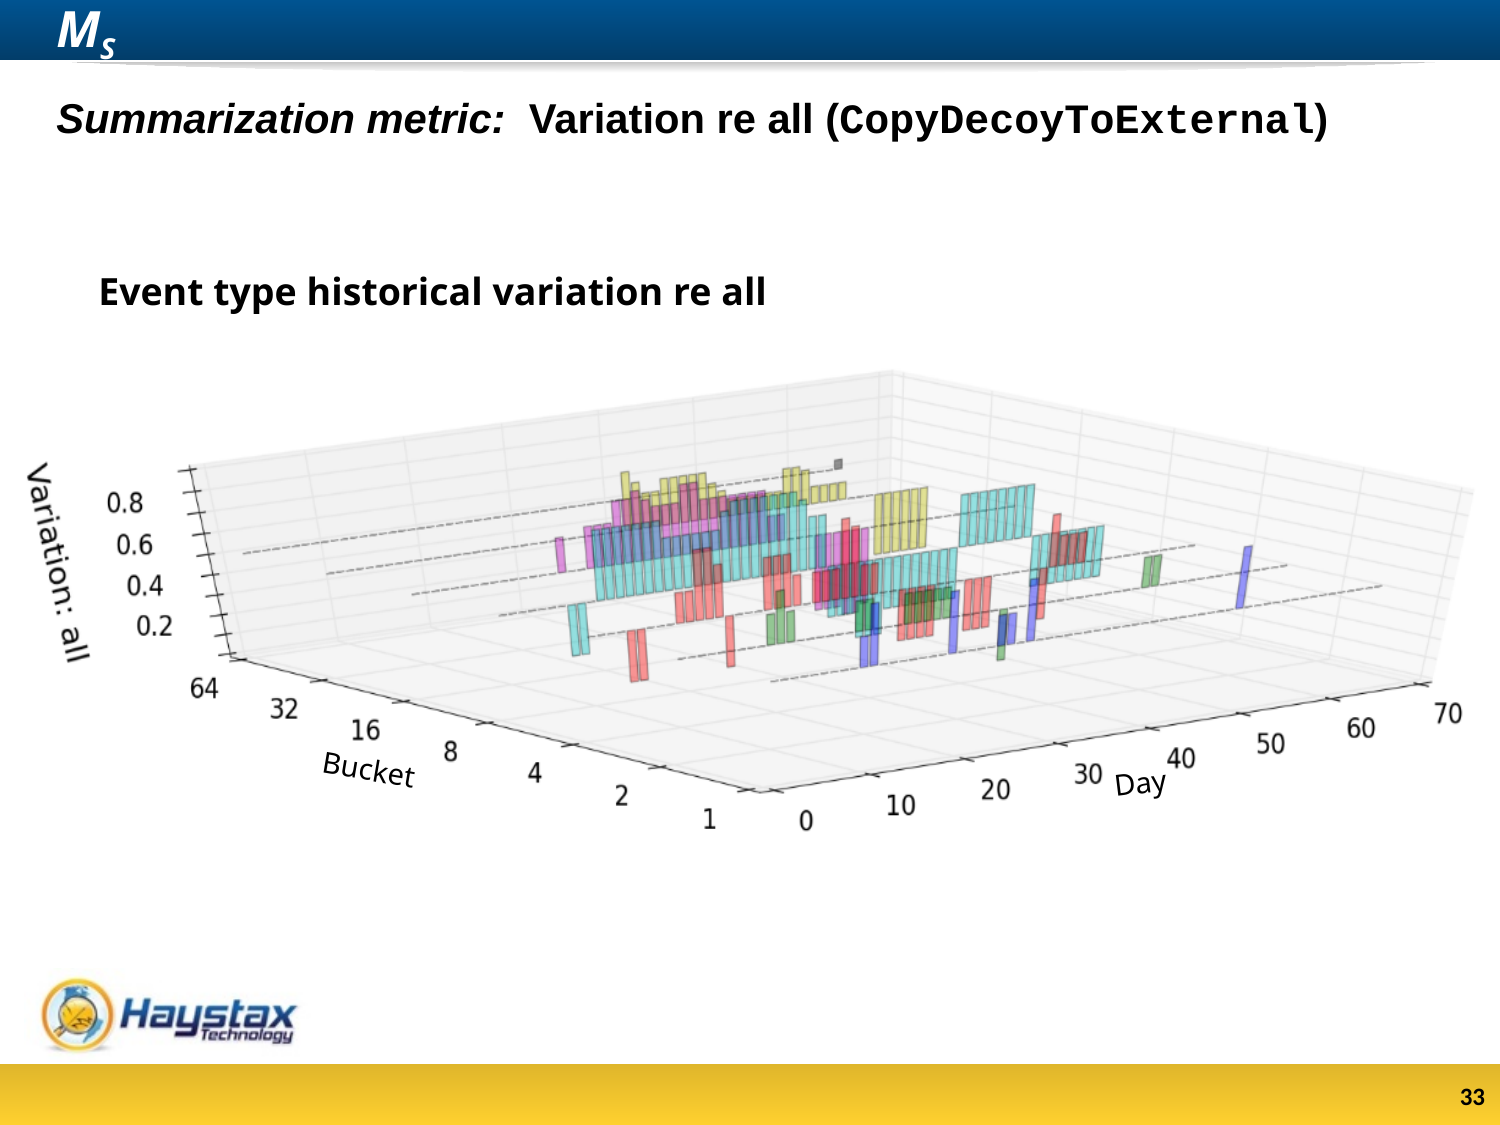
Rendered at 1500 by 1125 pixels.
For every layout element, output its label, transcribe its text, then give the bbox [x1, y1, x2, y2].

title Summarization metric: Variation re all (CopyDecoyToExternal) [41, 100, 1462, 172]
picture [24, 968, 315, 1062]
text_box MS [41, 0, 1462, 100]
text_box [12, 260, 1488, 863]
